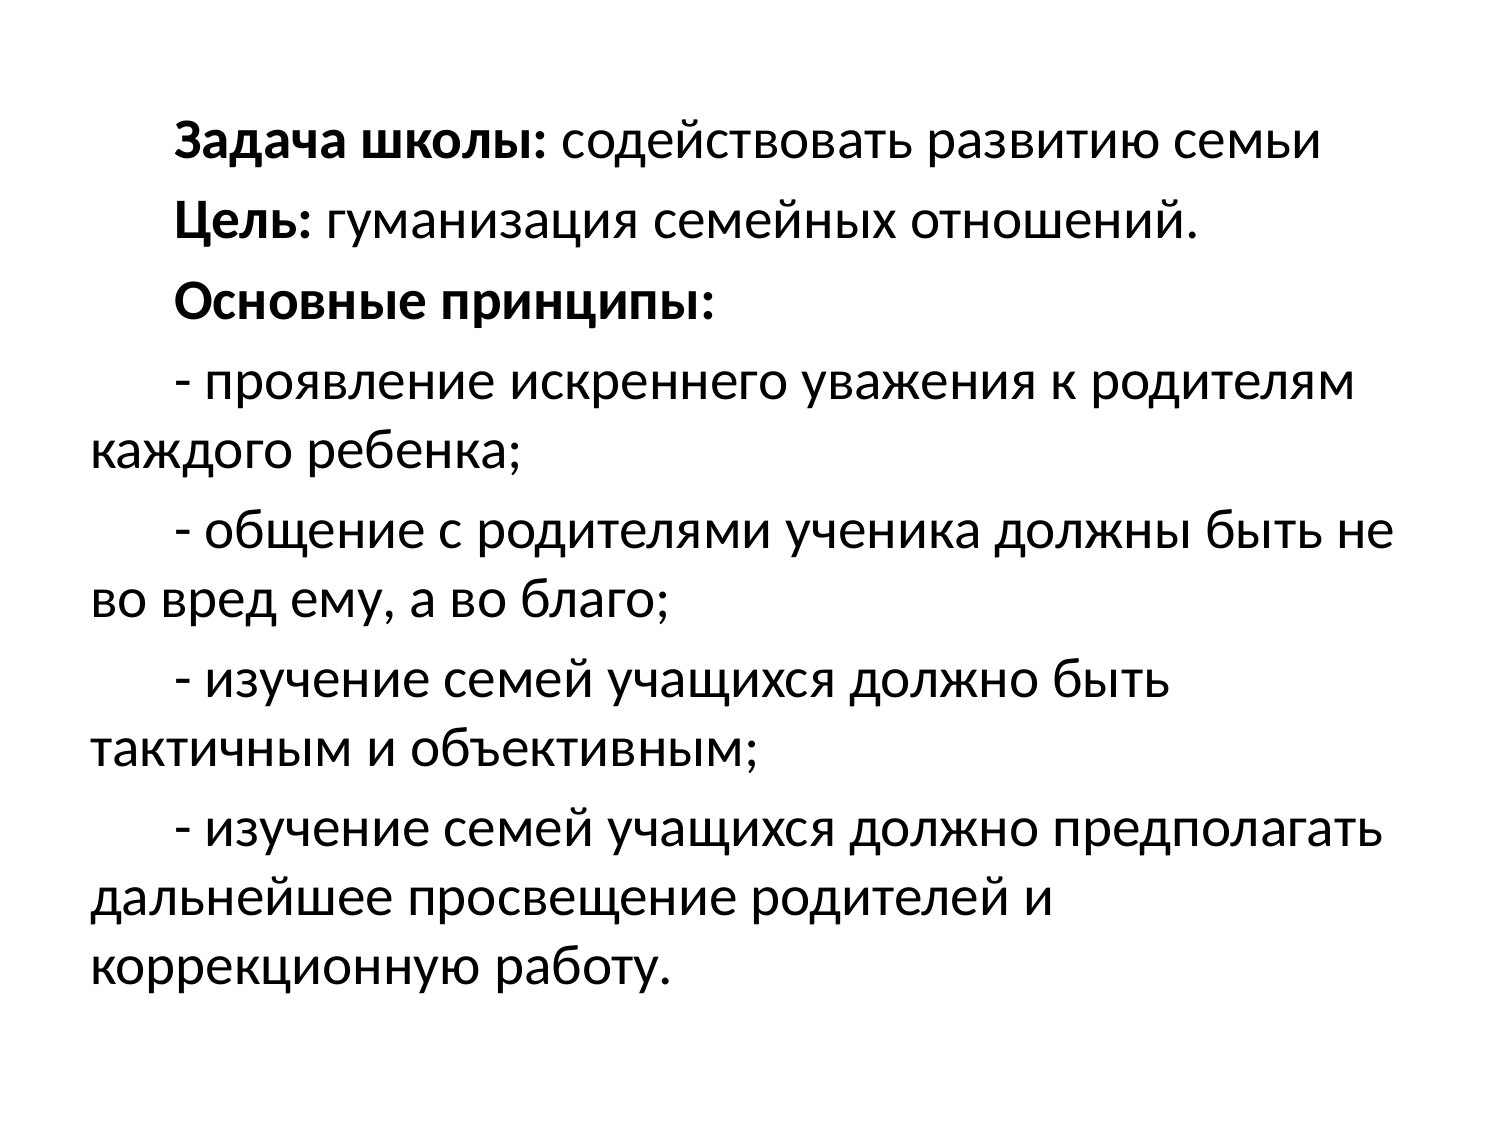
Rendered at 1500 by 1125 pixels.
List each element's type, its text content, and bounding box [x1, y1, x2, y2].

list Задача школы: содействовать развитию семьи Цель: гуманизация семейных отношений. Основные принципы: - проявление искреннего уважения к родителям каждого ребенка; - общение с родителями ученика должны быть не во вред ему, а во благо; - изучение семей учащихся должно быть тактичным и объективным; - изучение семей учащихся должно предполагать дальнейшее просвещение родителей и коррекционную работу. [75, 93, 1425, 1005]
